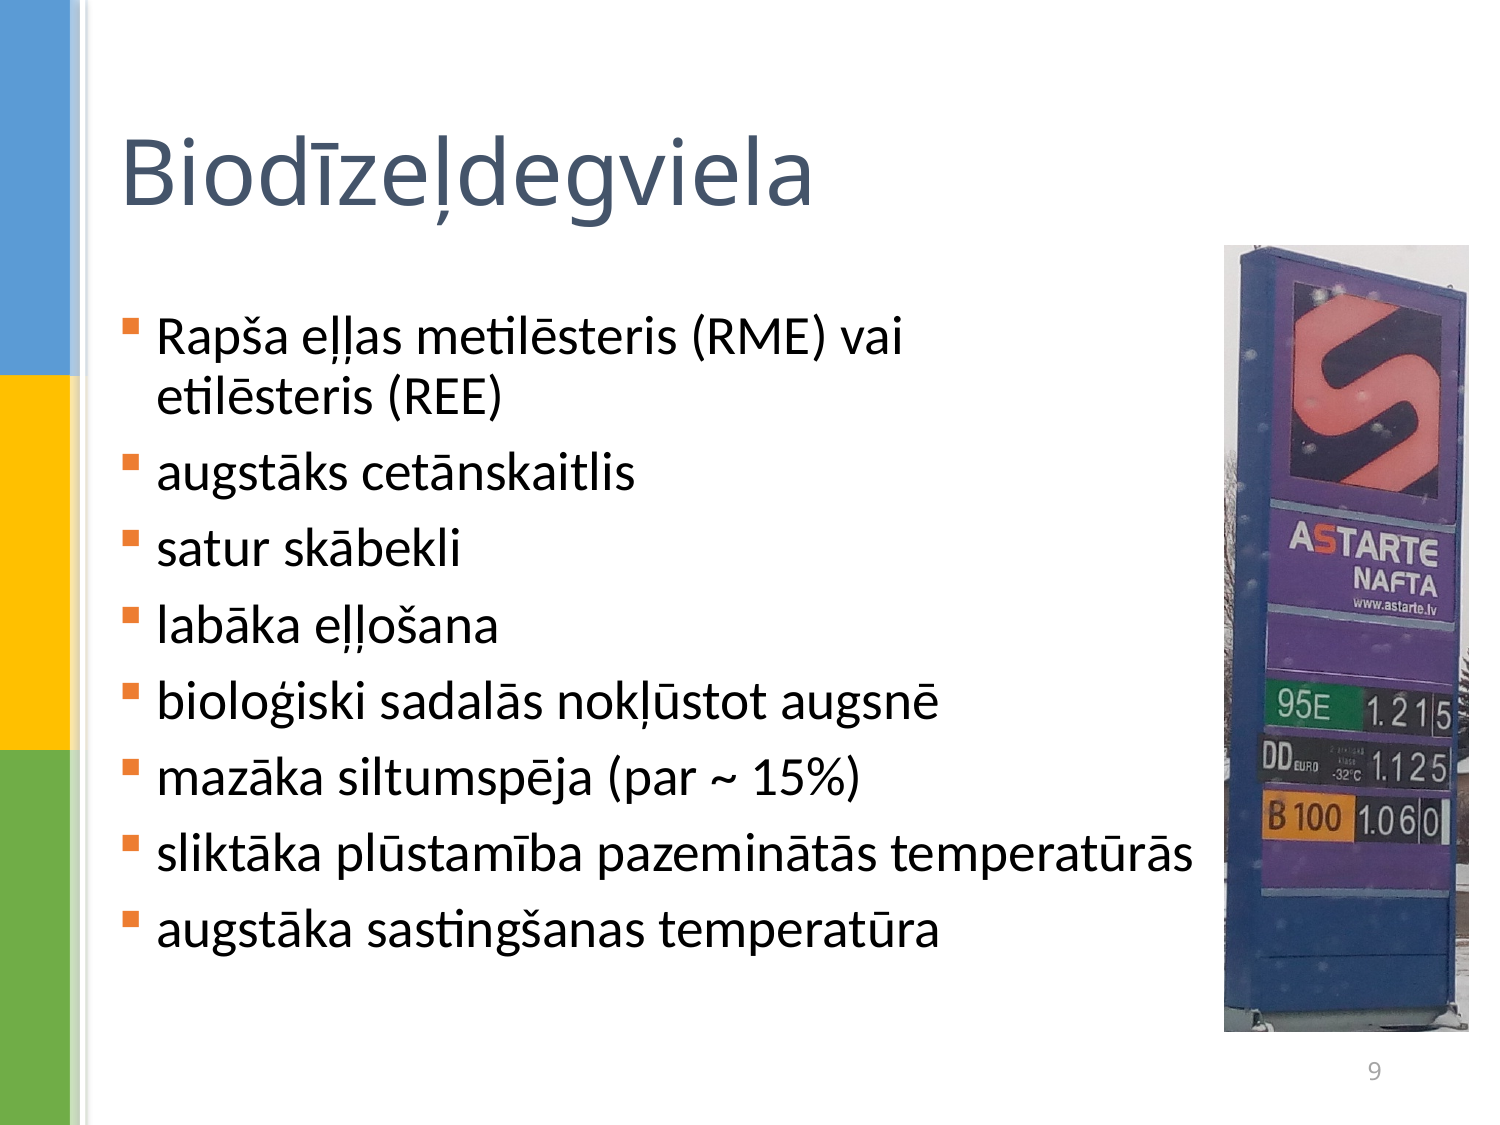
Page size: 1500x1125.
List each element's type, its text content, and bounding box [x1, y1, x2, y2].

picture [1224, 244, 1469, 1032]
title Biodīzeļdegviela [103, 59, 1397, 278]
slide_number 9 [993, 1042, 1397, 1103]
list Rapša eļļas metilēsteris (RME) vai etilēsteris (REE) augstāks cetānskaitlis satur skābekli labāka eļļošana bioloģiski sadalās nokļūstot augsnē mazāka siltumspēja (par ~ 15%) sliktāka plūstamība pazeminātās temperatūrās augstāka sastingšanas temperatūra [103, 299, 1214, 1014]
